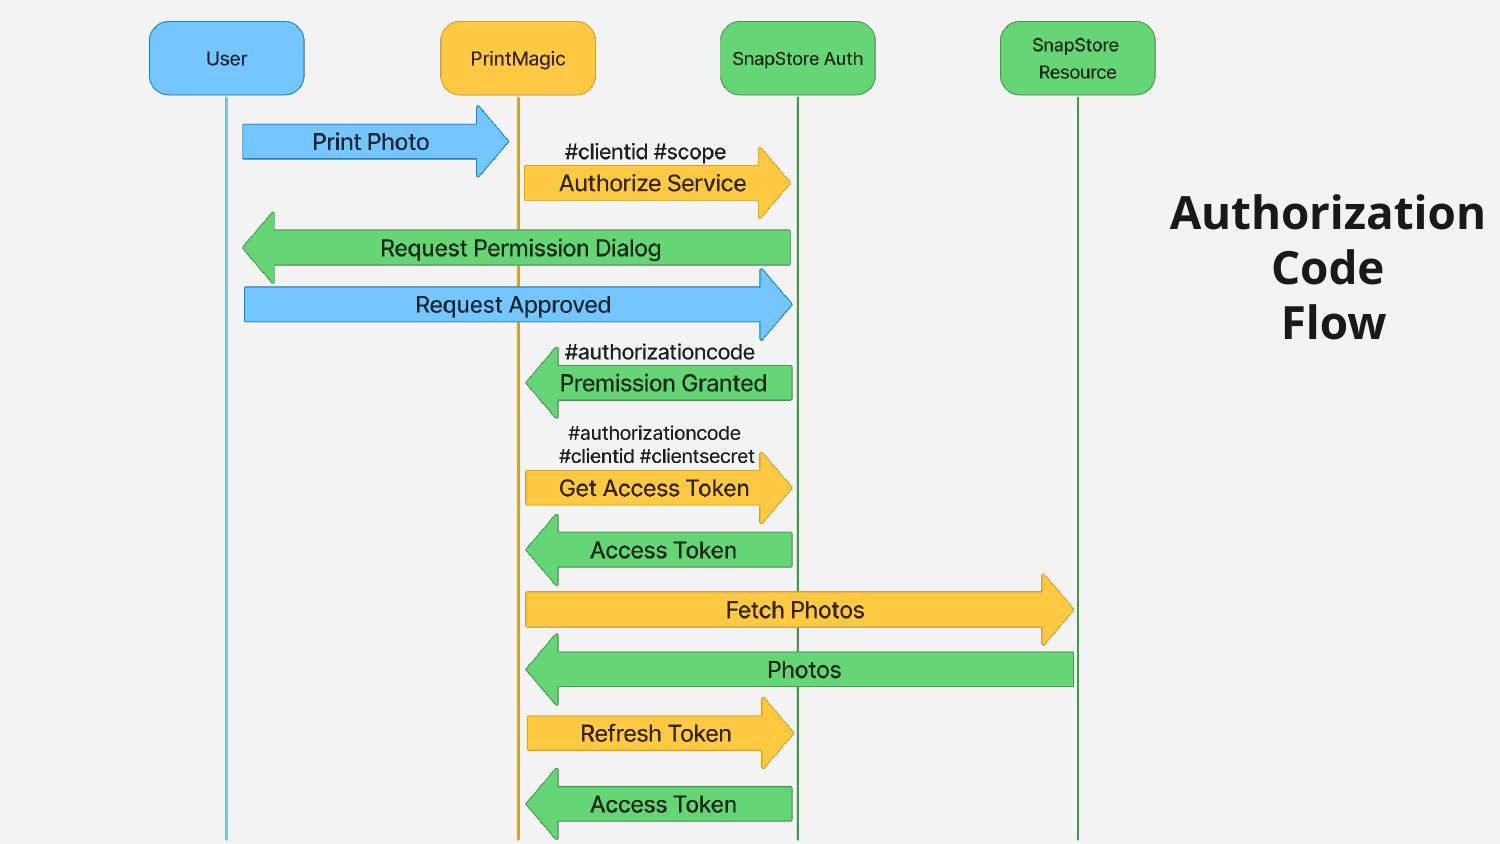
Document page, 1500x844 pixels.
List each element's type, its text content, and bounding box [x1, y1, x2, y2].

title Authorization Code Flow [1190, 144, 1500, 388]
picture [117, 0, 1186, 844]
